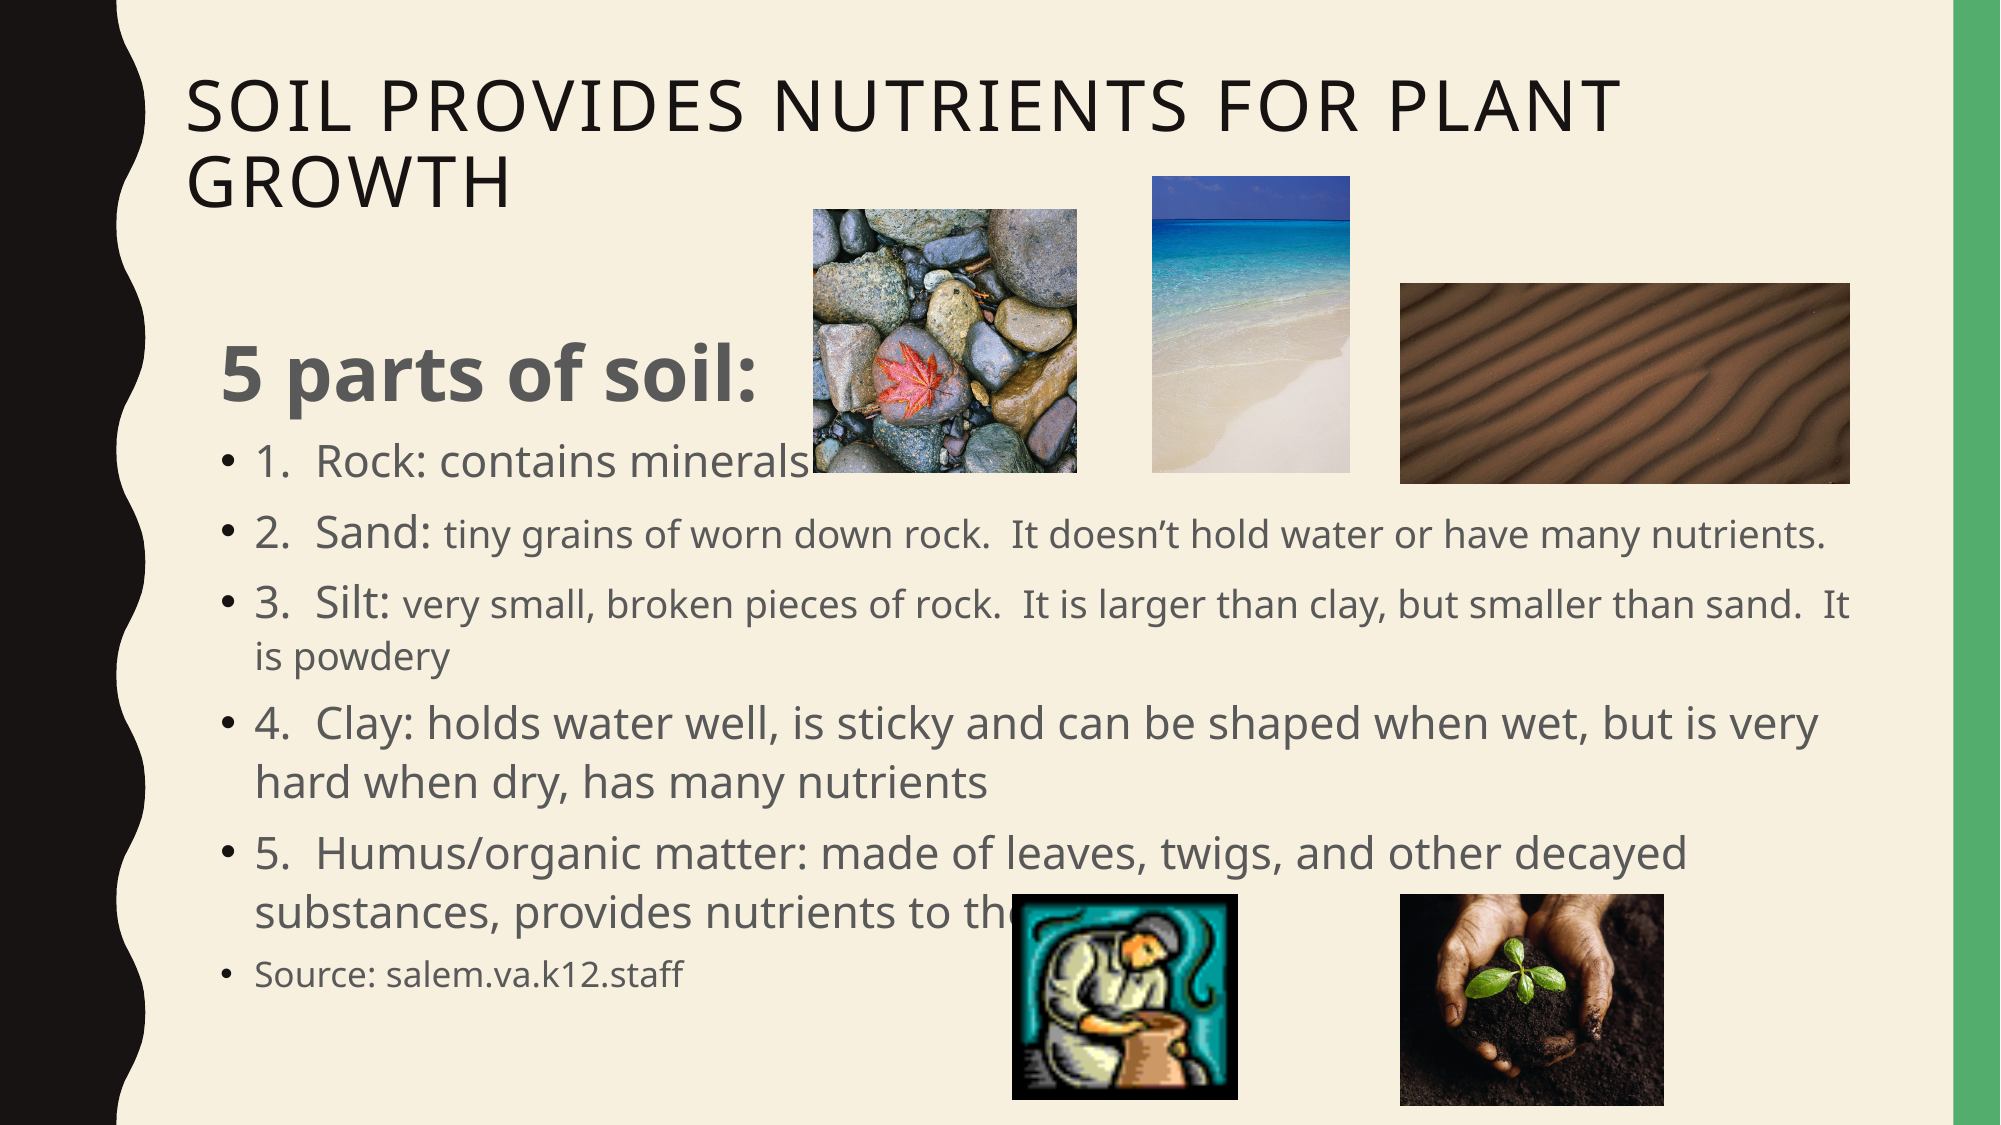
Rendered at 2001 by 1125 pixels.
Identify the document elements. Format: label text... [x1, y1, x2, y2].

picture [1399, 894, 1664, 1106]
picture [813, 209, 1077, 473]
title Soil provides nutrients for plant growth [170, 62, 1875, 308]
list 5 parts of soil: 1. Rock: contains minerals 2. Sand: tiny grains of worn down rock. It doesn’t hold water or have many nutrients. 3. Silt: very small, broken pieces of rock. It is larger than clay, but smaller than sand. It is powdery 4. Clay: holds water well, is sticky and can be shaped when wet, but is very hard when dry, has many nutrients 5. Humus/organic matter: made of leaves, twigs, and other decayed substances, provides nutrients to the soil Source: salem.va.k12.staff [205, 307, 1875, 1041]
picture [1152, 247, 1350, 473]
picture [1399, 283, 1850, 484]
picture [1152, 176, 1350, 250]
picture [1012, 894, 1238, 1100]
